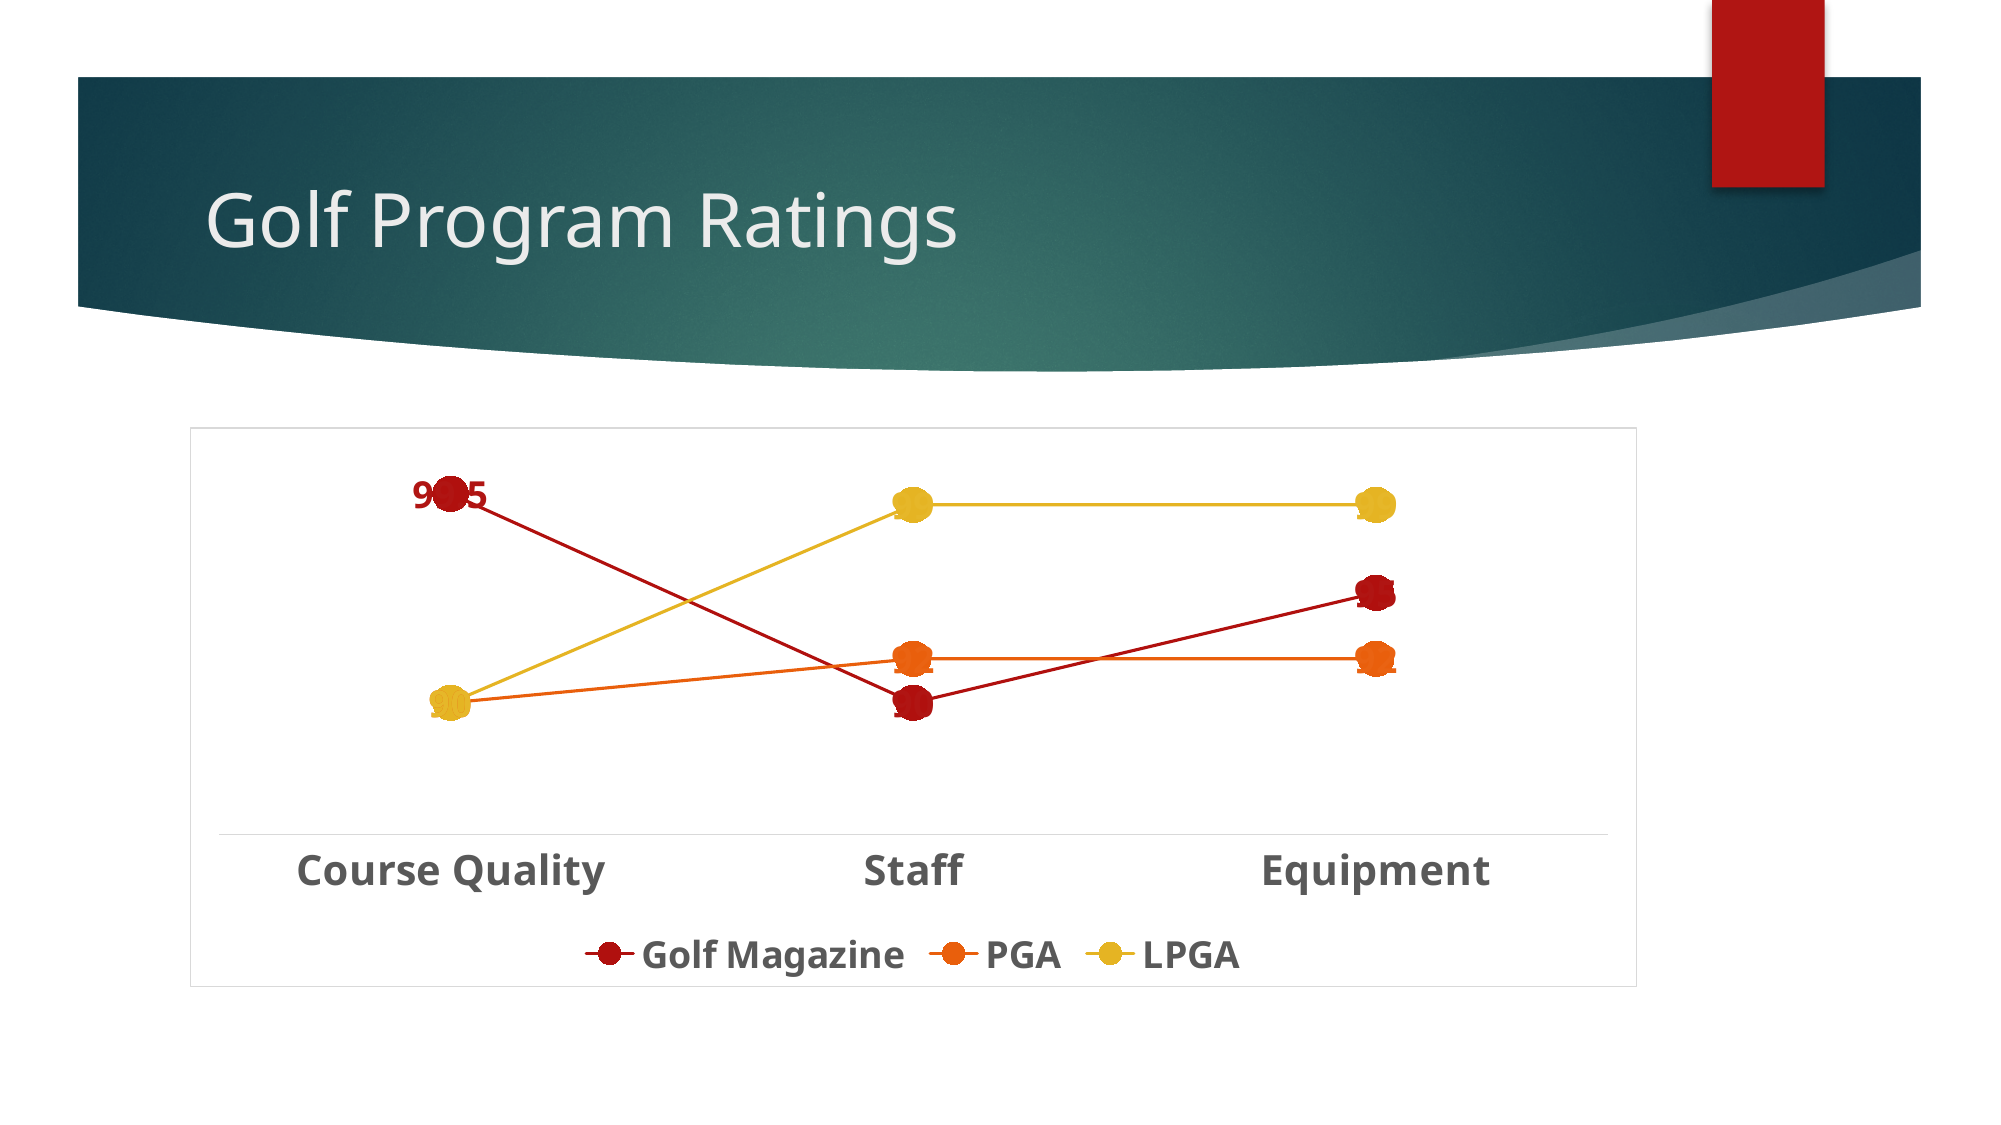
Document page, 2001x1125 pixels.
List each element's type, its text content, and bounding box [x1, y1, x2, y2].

title Golf Program Ratings [189, 159, 1638, 276]
chart [188, 426, 1638, 988]
